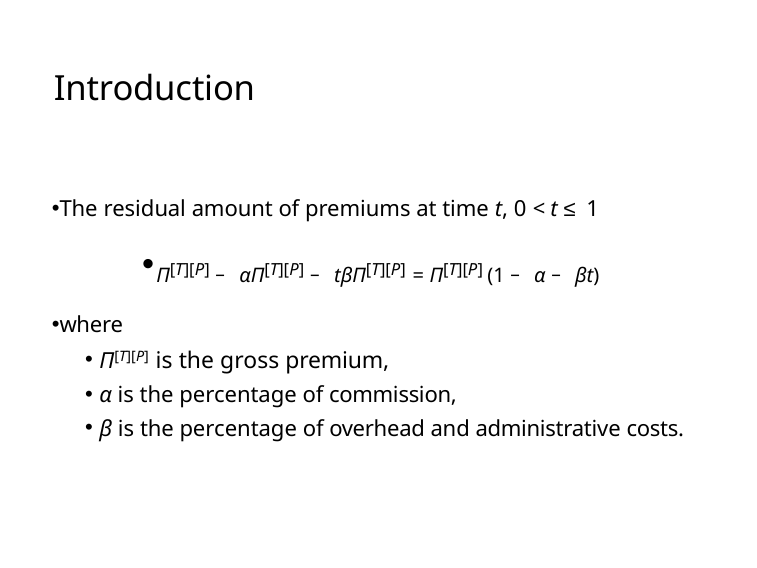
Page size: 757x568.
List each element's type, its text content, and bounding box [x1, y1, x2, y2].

title Introduction [51, 36, 705, 134]
list The residual amount of premiums at time t, 0 < t ≤ 1 Π[T][P] − αΠ[T][P] − tβΠ[T][P] = Π[T][P] (1 − α − βt) where Π[T][P] is the gross premium, α is the percentage of commission, β is the percentage of overhead and administrative costs. [51, 151, 705, 510]
